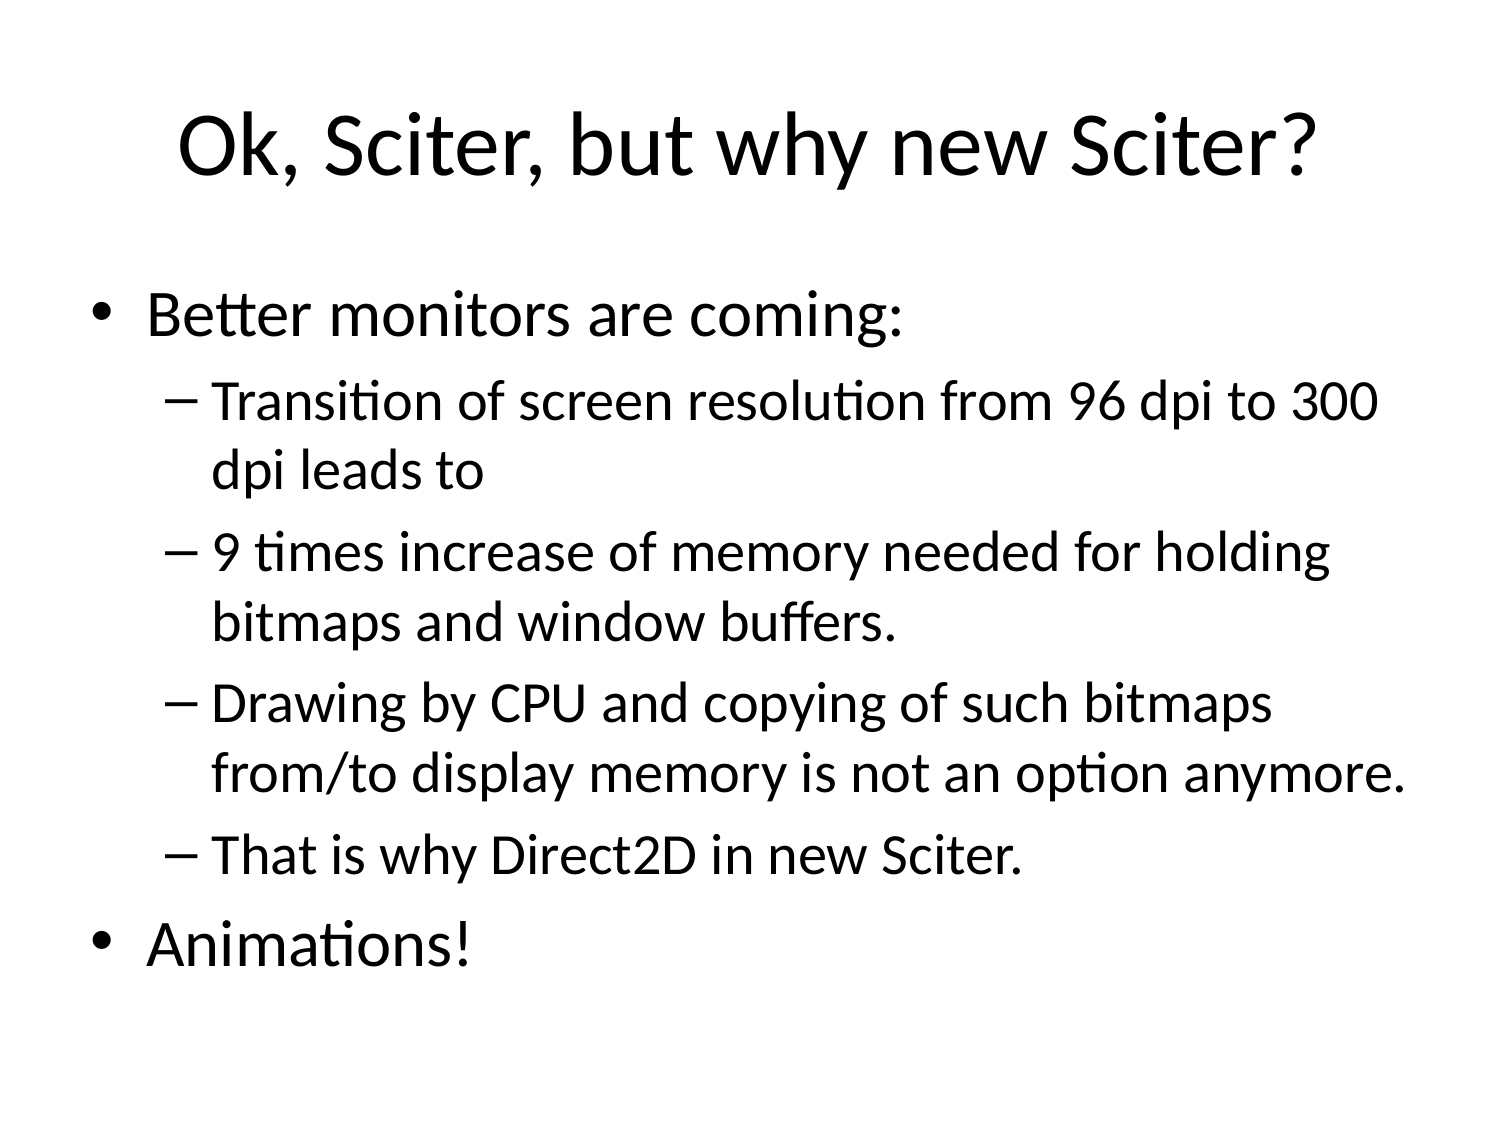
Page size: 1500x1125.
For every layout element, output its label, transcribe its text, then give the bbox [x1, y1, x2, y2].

title Ok, Sciter, but why new Sciter? [75, 45, 1425, 233]
list Better monitors are coming: Transition of screen resolution from 96 dpi to 300 dpi leads to 9 times increase of memory needed for holding bitmaps and window buffers. Drawing by CPU and copying of such bitmaps from/to display memory is not an option anymore. That is why Direct2D in new Sciter. Animations! [75, 262, 1425, 1005]
